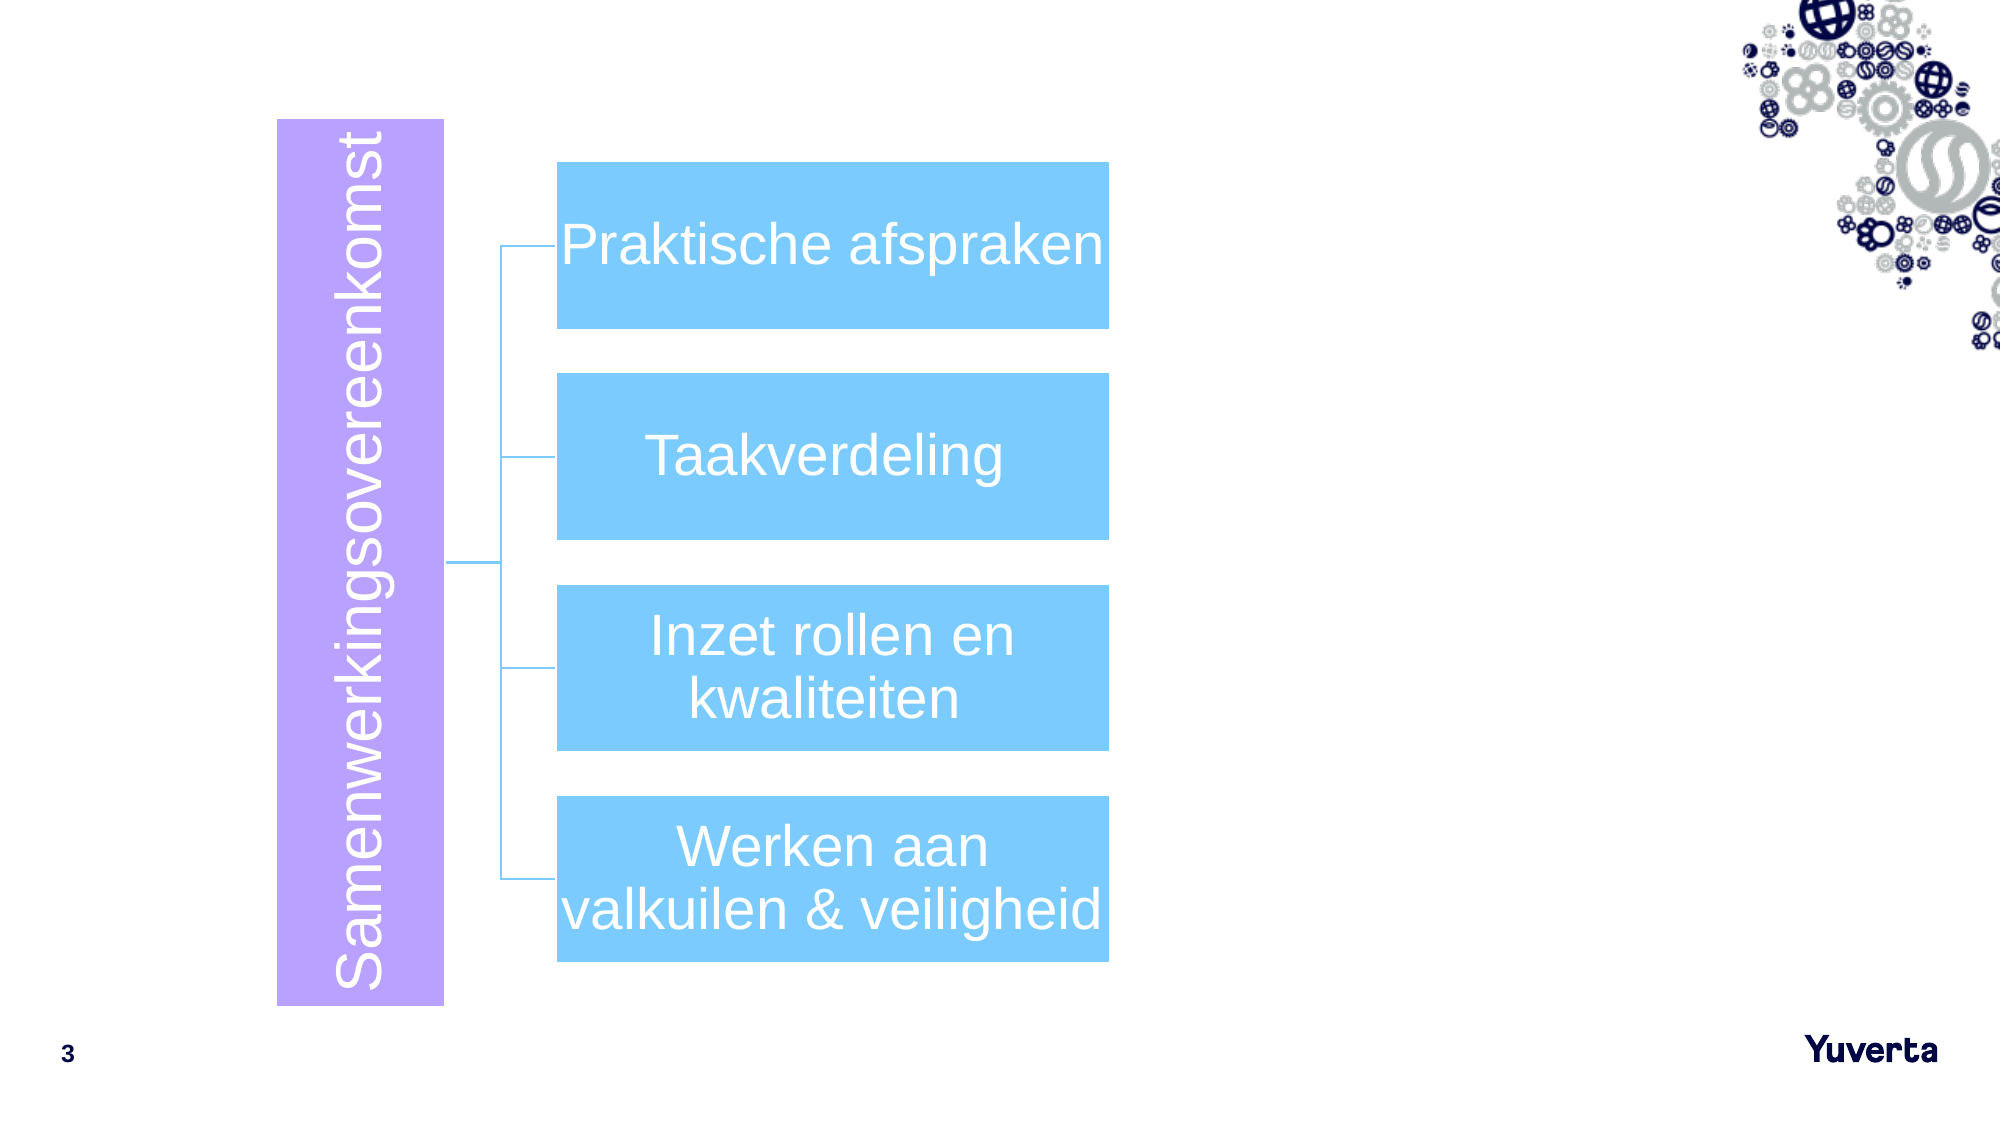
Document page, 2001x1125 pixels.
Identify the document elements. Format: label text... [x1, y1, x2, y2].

slide_number 3 [60, 1037, 113, 1073]
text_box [26, 117, 1360, 1007]
picture [0, 0, 2000, 1125]
